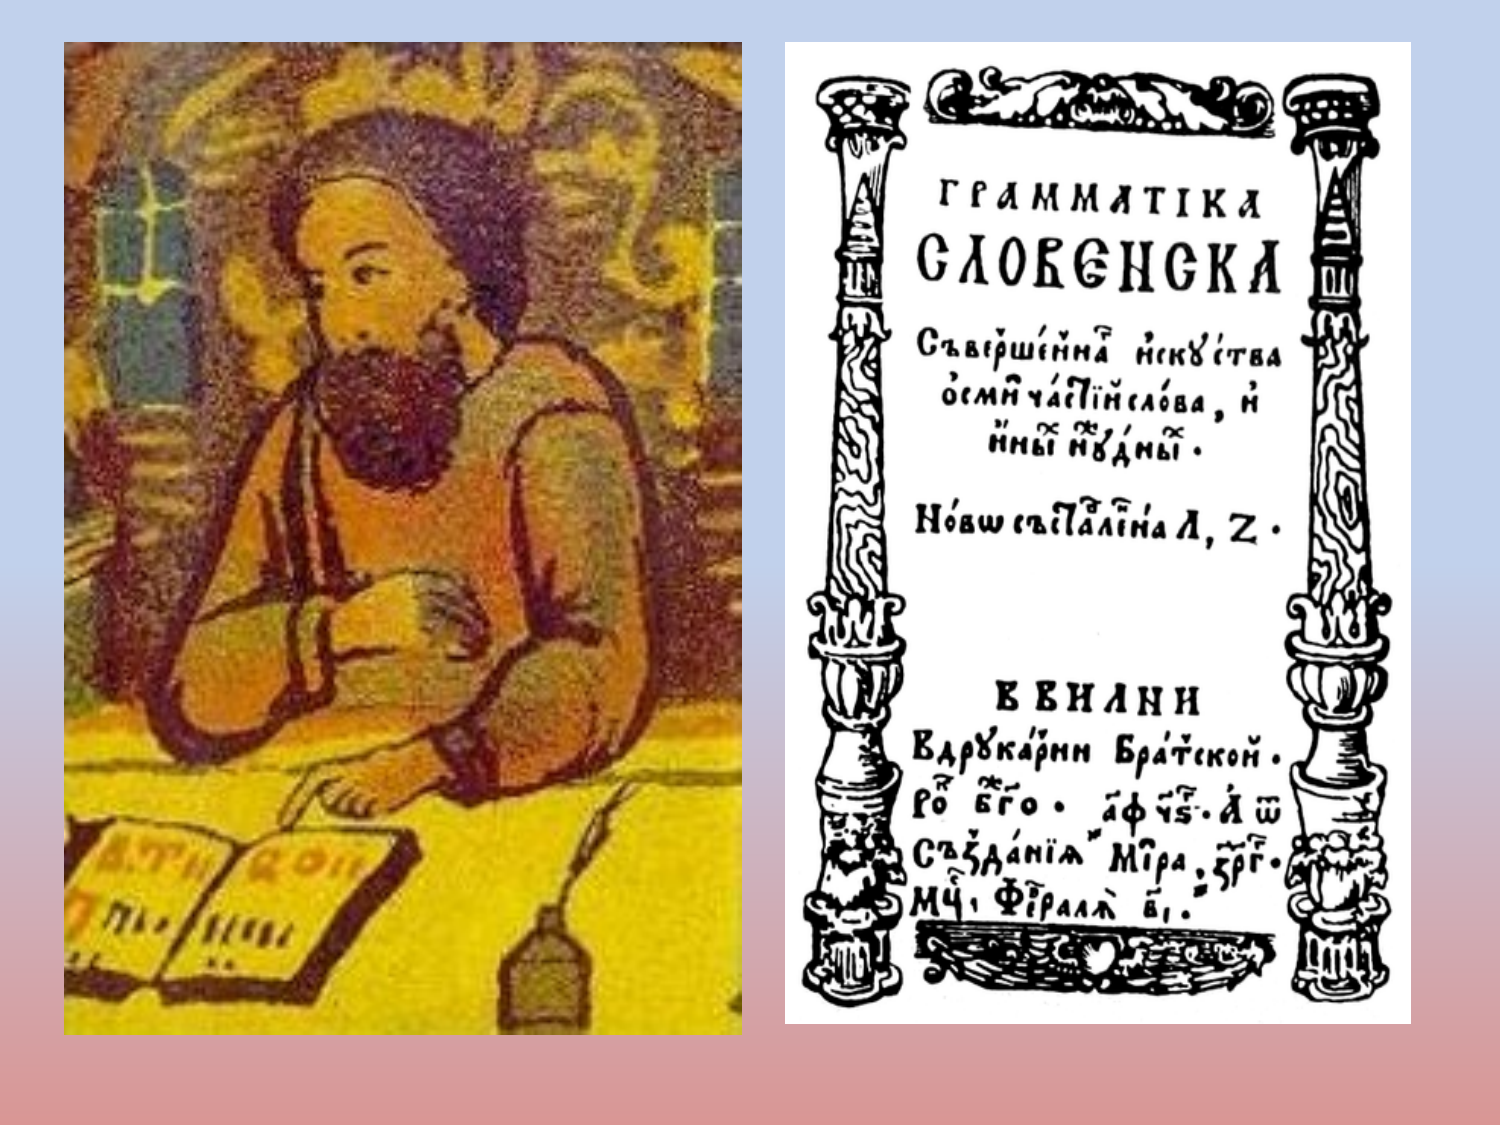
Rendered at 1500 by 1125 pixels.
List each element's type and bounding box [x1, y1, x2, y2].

picture [64, 42, 742, 1036]
picture [785, 42, 1412, 1024]
